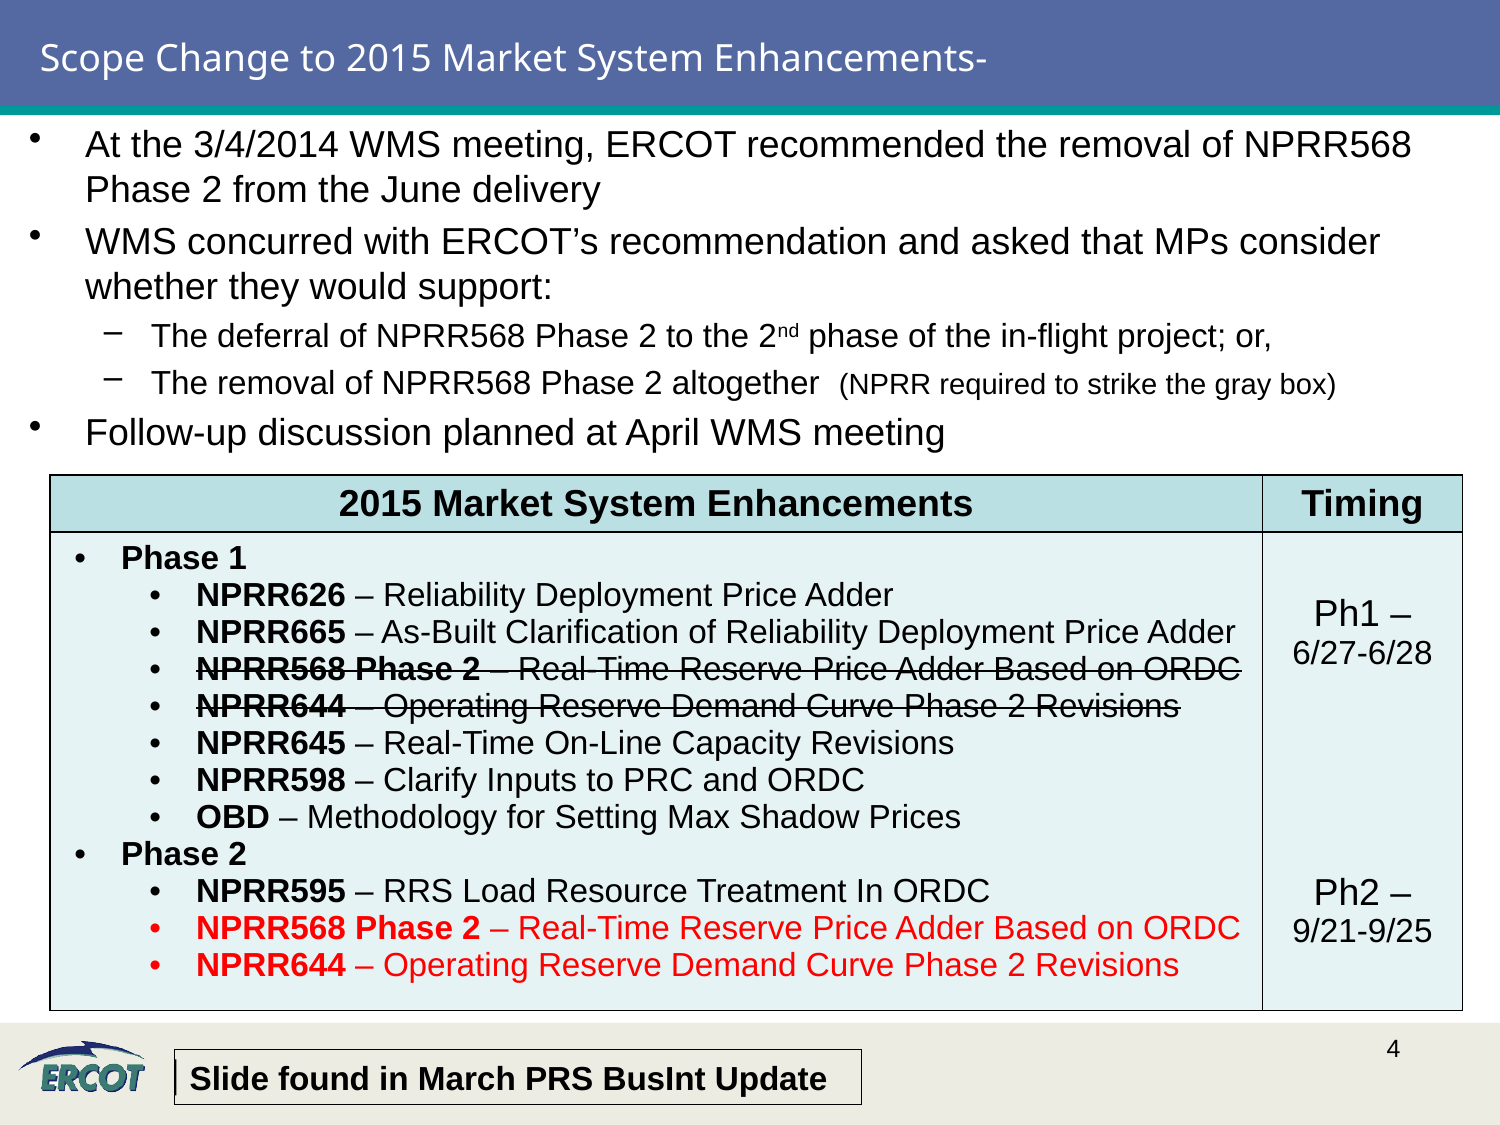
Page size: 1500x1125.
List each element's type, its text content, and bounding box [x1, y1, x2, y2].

text_box Slide found in March PRS BusInt Update [174, 1049, 862, 1105]
table_cell Ph1 – 6/27-6/28 Ph2 – 9/21-9/25 [1263, 533, 1462, 1010]
list At the 3/4/2014 WMS meeting, ERCOT recommended the removal of NPRR568 Phase 2 from the June delivery WMS concurred with ERCOT’s recommendation and asked that MPs consider whether they would support: The deferral of NPRR568 Phase 2 to the 2nd phase of the in-flight project; or, The removal of NPRR568 Phase 2 altogether (NPRR required to strike the gray box) Follow-up discussion planned at April WMS meeting [13, 112, 1489, 475]
table_header Timing [1263, 476, 1462, 531]
table_cell Phase 1 NPRR626 – Reliability Deployment Price Adder NPRR665 – As-Built Clarification of Reliability Deployment Price Adder NPRR568 Phase 2 – Real-Time Reserve Price Adder Based on ORDC NPRR644 – Operating Reserve Demand Curve Phase 2 Revisions NPRR645 – Real-Time On-Line Capacity Revisions NPRR598 – Clarify Inputs to PRC and ORDC OBD – Methodology for Setting Max Shadow Prices Phase 2 NPRR595 – RRS Load Resource Treatment In ORDC NPRR568 Phase 2 – Real-Time Reserve Price Adder Based on ORDC NPRR644 – Operating Reserve Demand Curve Phase 2 Revisions [51, 533, 1262, 1010]
table_header 2015 Market System Enhancements [51, 476, 1262, 531]
title Scope Change to 2015 Market System Enhancements- [24, 0, 1475, 112]
picture [10, 1031, 151, 1111]
